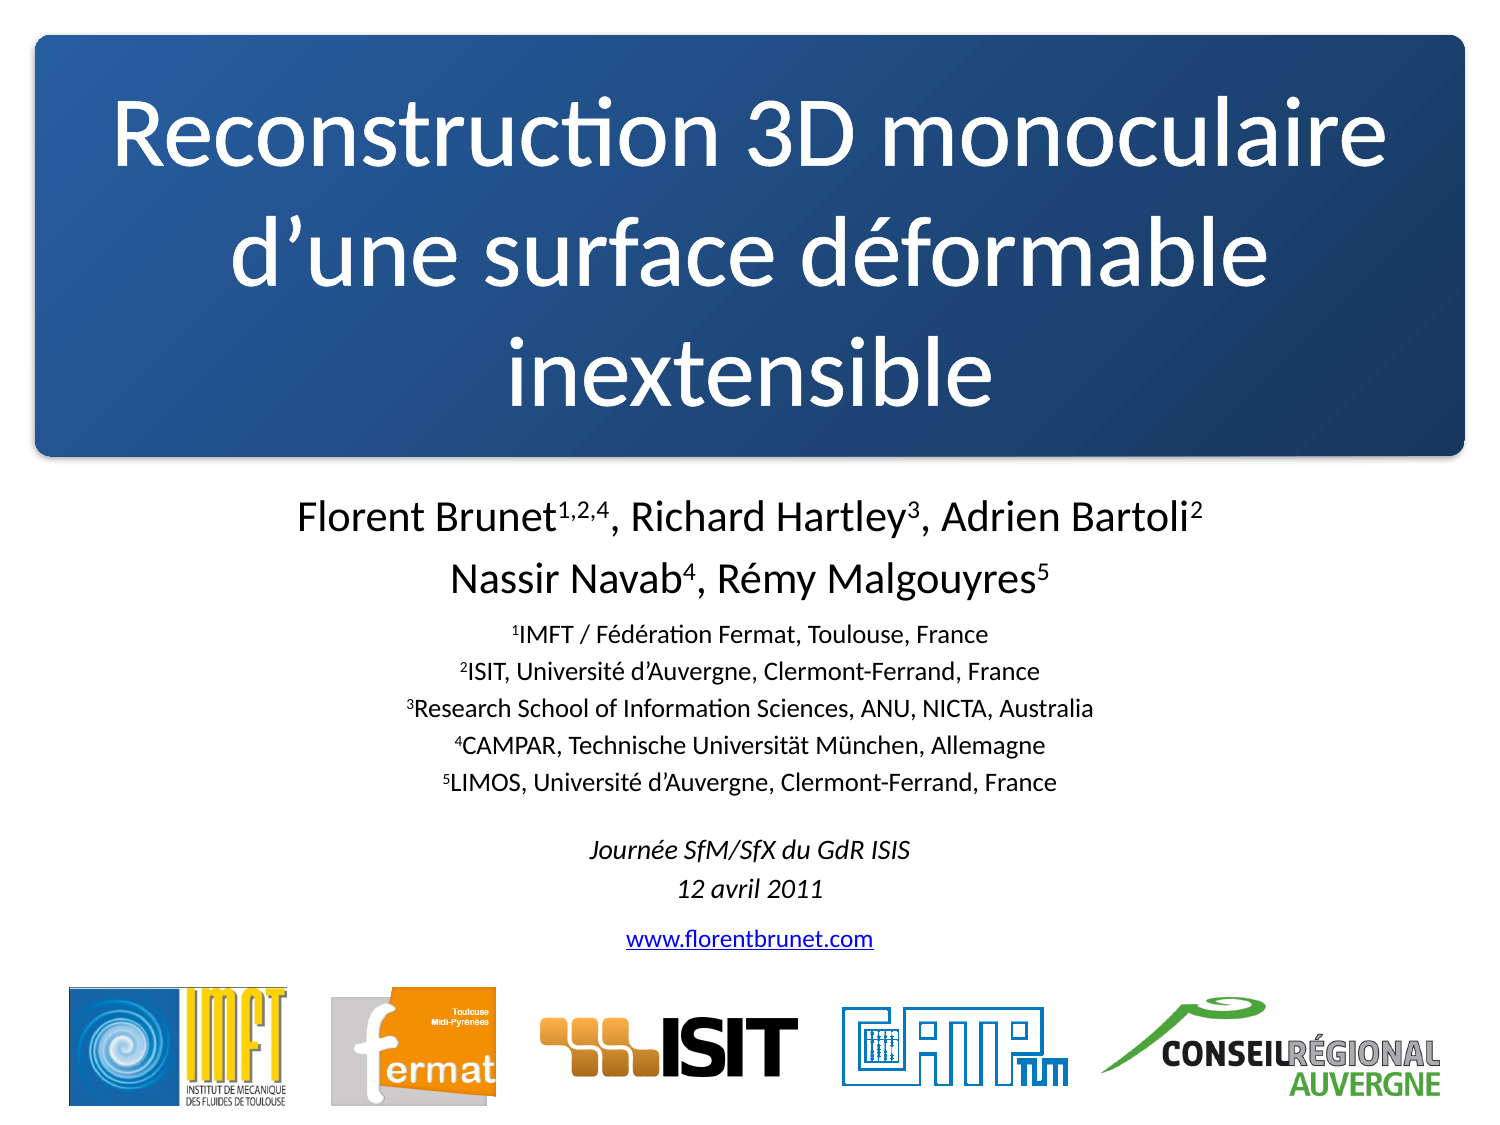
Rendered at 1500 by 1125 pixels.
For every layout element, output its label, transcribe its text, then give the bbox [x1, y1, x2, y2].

picture [539, 1016, 798, 1077]
title Reconstruction 3D monoculaire d’une surface déformable inextensible [35, 35, 1465, 457]
picture [331, 987, 496, 1107]
picture [1100, 997, 1441, 1097]
subtitle Florent Brunet1,2,4, Richard Hartley3, Adrien Bartoli2 Nassir Navab4, Rémy Malgouyres5 1IMFT / Fédération Fermat, Toulouse, France 2ISIT, Université d’Auvergne, Clermont-Ferrand, France 3Research School of Information Sciences, ANU, NICTA, Australia 4CAMPAR, Technische Universität München, Allemagne 5LIMOS, Université d’Auvergne, Clermont-Ferrand, France Journée SfM/SfX du GdR ISIS 12 avril 2011 www.florentbrunet.com [0, 479, 1500, 965]
picture [68, 987, 287, 1107]
picture [842, 1007, 1068, 1087]
